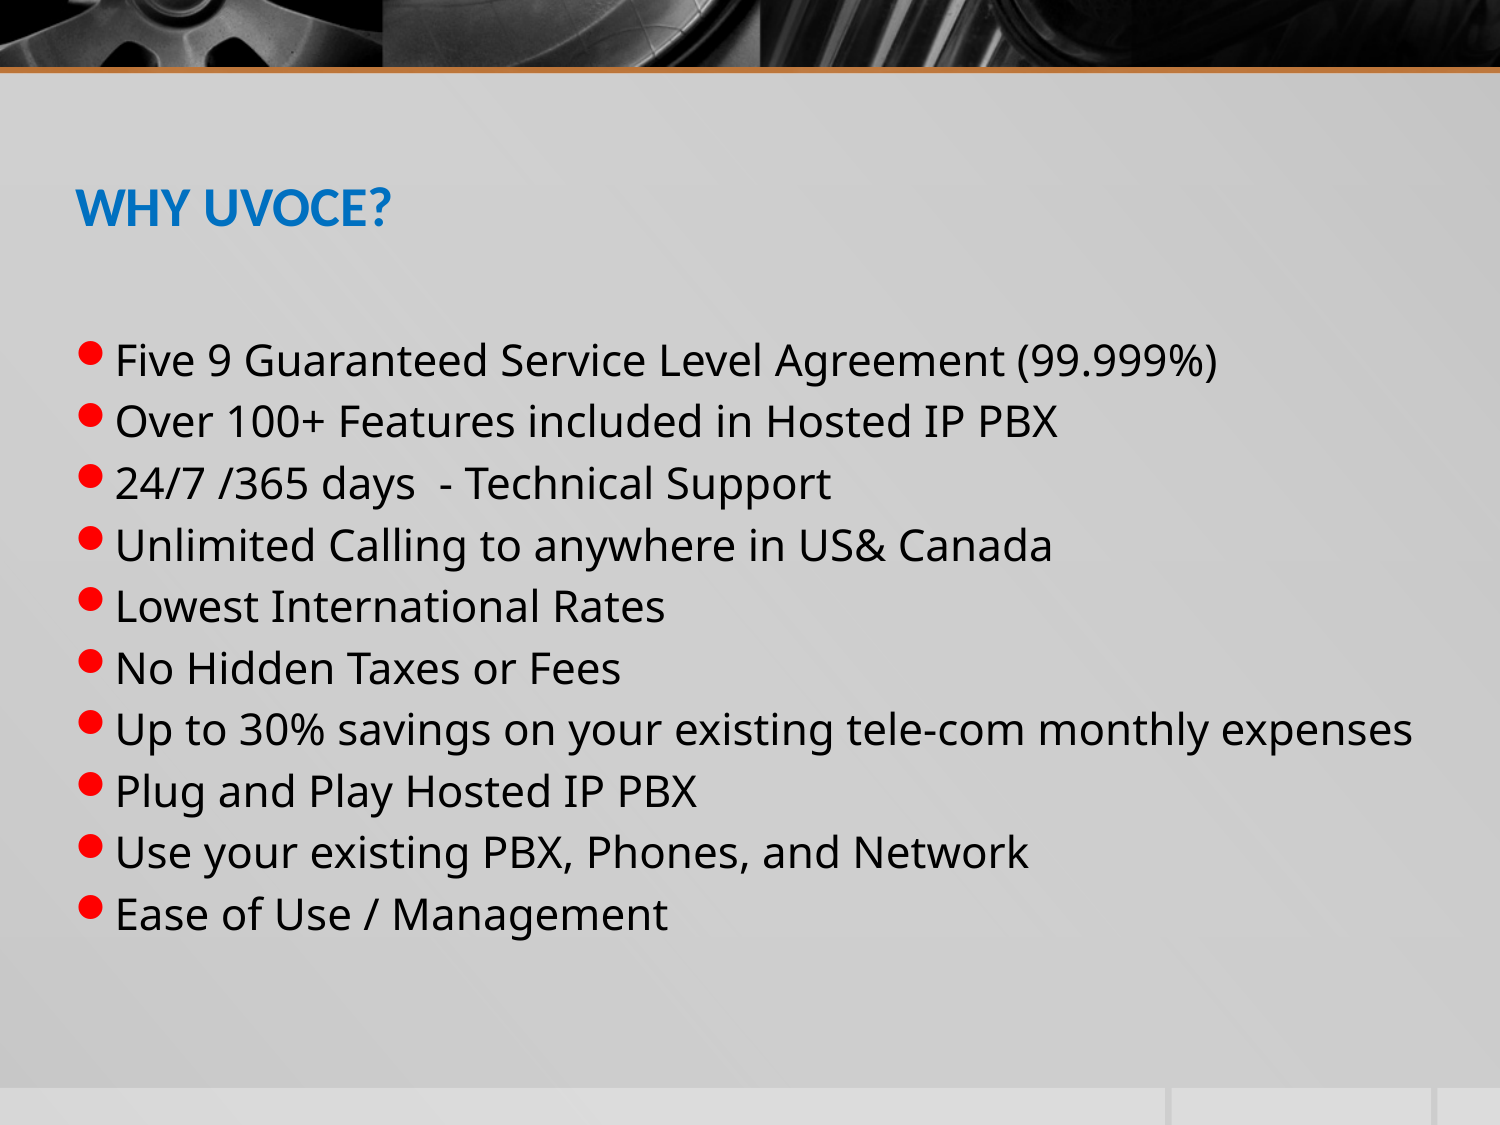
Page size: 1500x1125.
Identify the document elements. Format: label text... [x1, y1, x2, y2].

list Five 9 Guaranteed Service Level Agreement (99.999%) Over 100+ Features included in Hosted IP PBX 24/7 /365 days - Technical Support Unlimited Calling to anywhere in US& Canada Lowest International Rates No Hidden Taxes or Fees Up to 30% savings on your existing tele-com monthly expenses Plug and Play Hosted IP PBX Use your existing PBX, Phones, and Network Ease of Use / Management [75, 324, 1425, 1005]
title WHY UVOCE? [75, 162, 1425, 313]
picture [0, 0, 1500, 67]
